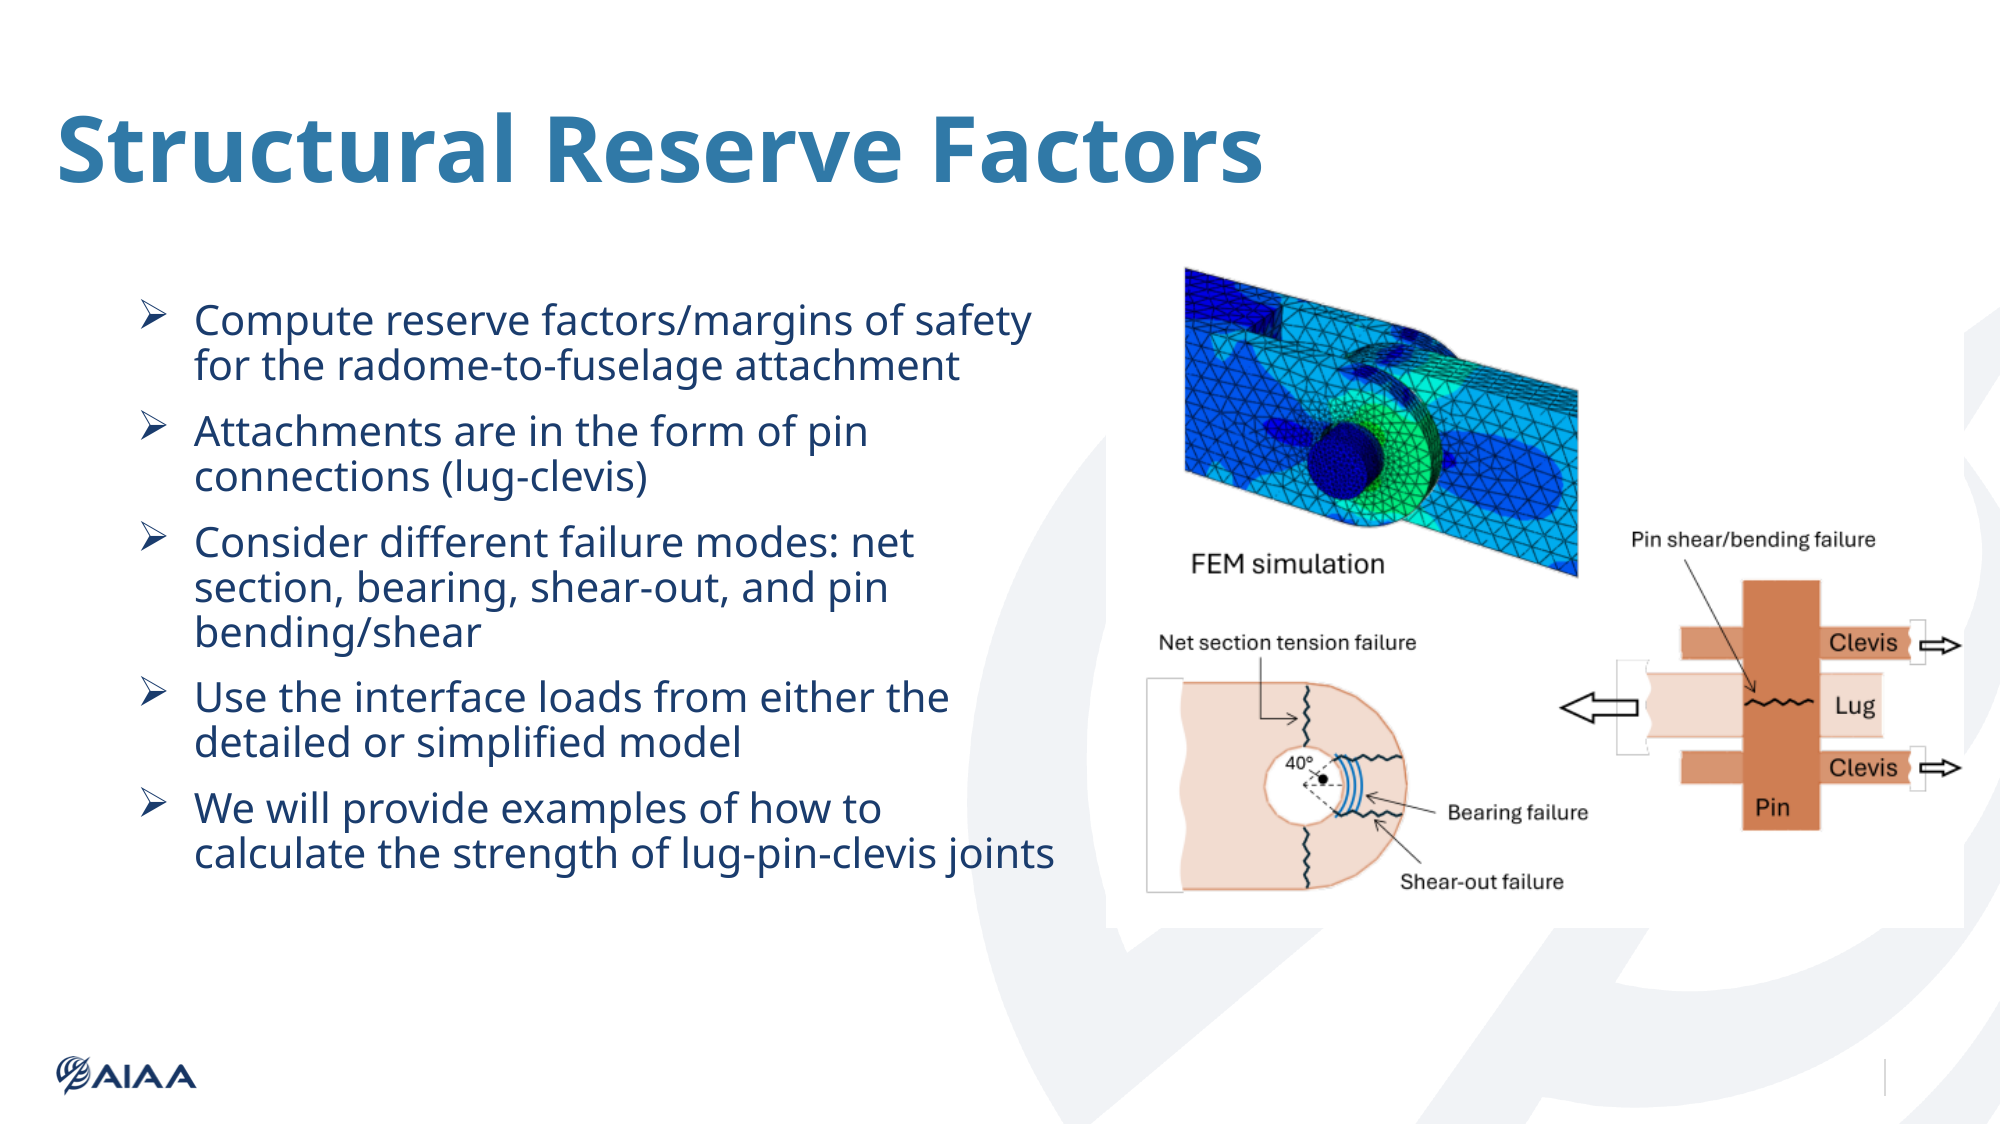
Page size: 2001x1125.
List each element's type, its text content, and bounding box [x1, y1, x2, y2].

picture [56, 1056, 197, 1096]
title Structural Reserve Factors [56, 59, 1942, 252]
picture [1105, 196, 1964, 929]
list Compute reserve factors/margins of safety for the radome-to-fuselage attachment Attachments are in the form of pin connections (lug-clevis) Consider different failure modes: net section, bearing, shear-out, and pin bending/shear Use the interface loads from either the detailed or simplified model We will provide examples of how to calculate the strength of lug-pin-clevis joints [137, 299, 1057, 977]
